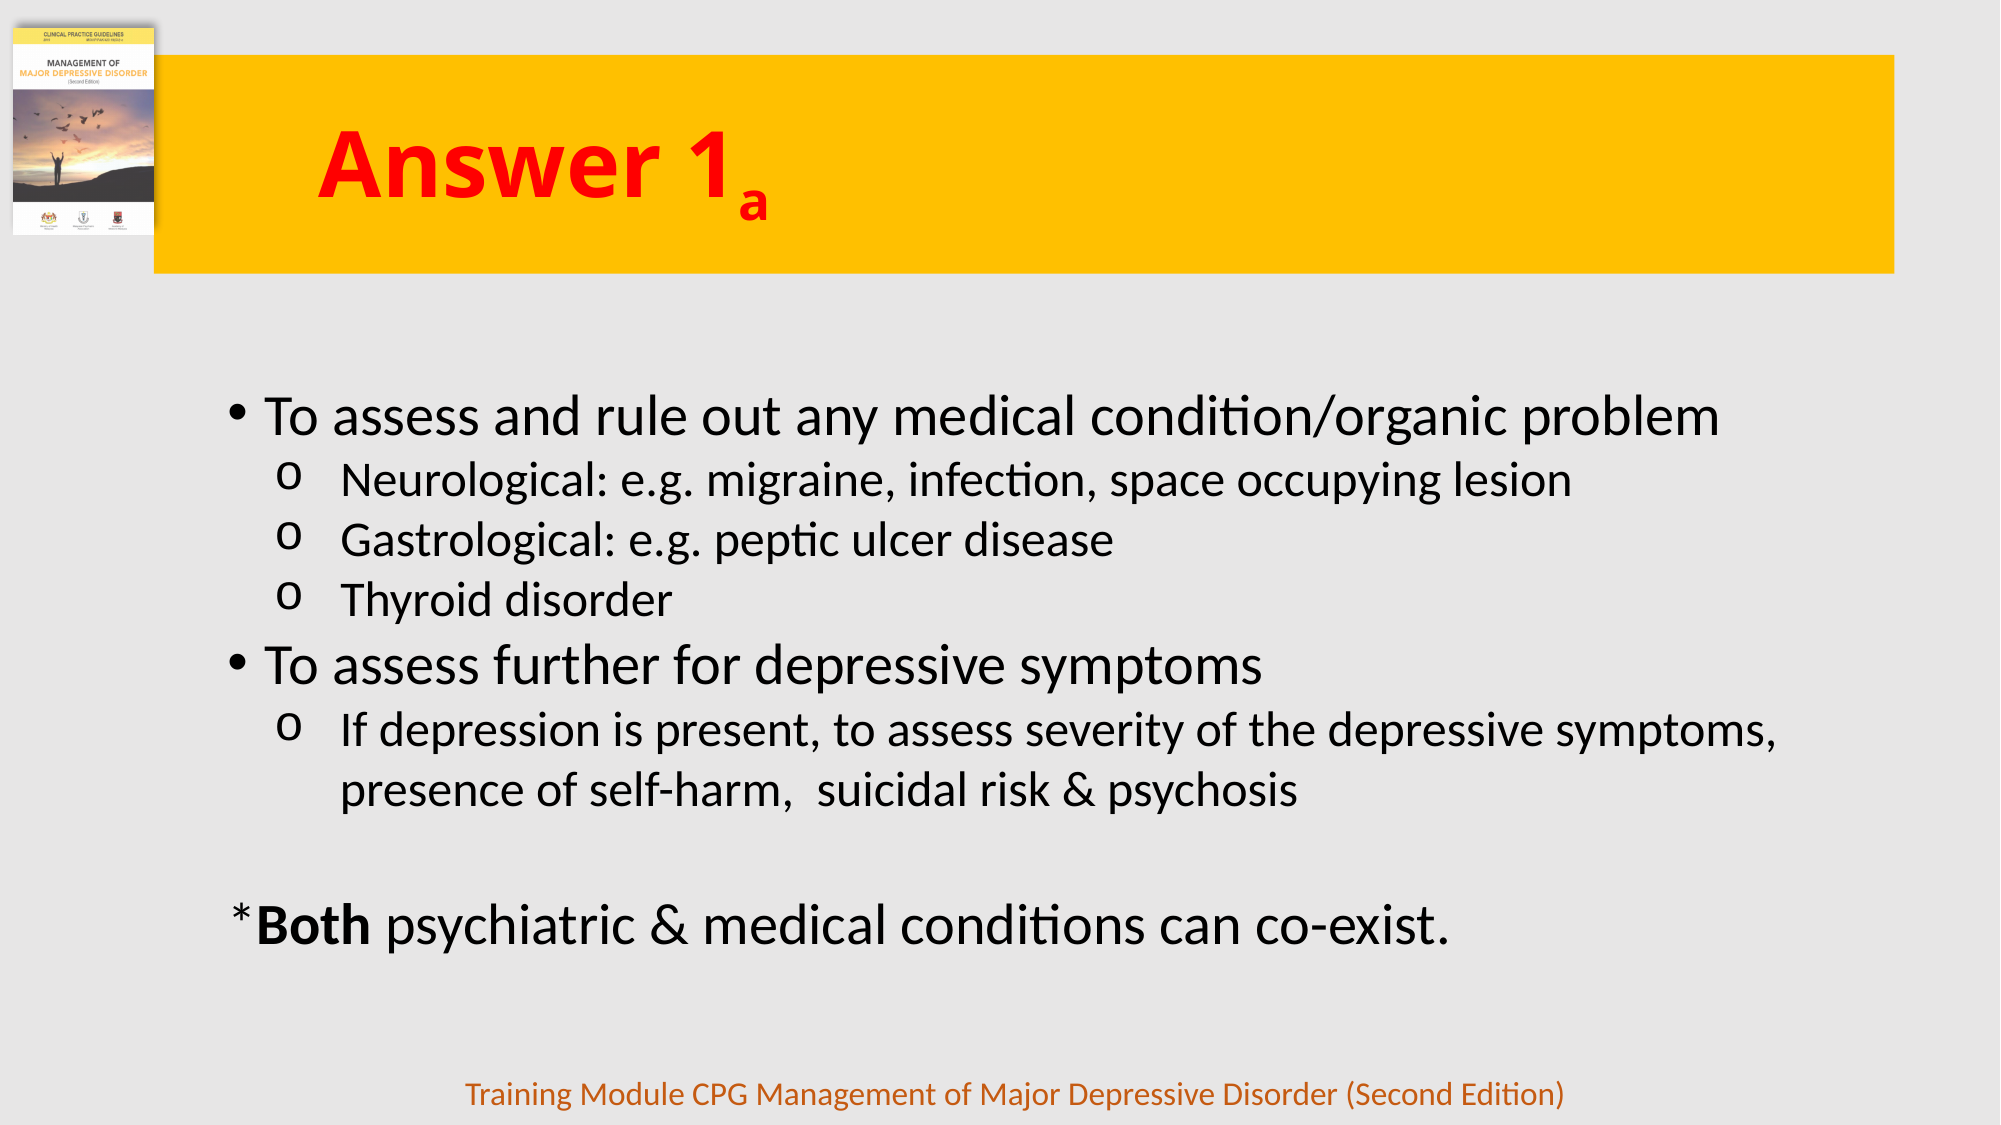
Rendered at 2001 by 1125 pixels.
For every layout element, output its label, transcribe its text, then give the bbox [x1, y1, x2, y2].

list To assess and rule out any medical condition/organic problem Neurological: e.g. migraine, infection, space occupying lesion Gastrological: e.g. peptic ulcer disease Thyroid disorder To assess further for depressive symptoms If depression is present, to assess severity of the depressive symptoms, presence of self-harm, suicidal risk & psychosis *Both psychiatric & medical conditions can co-exist. [137, 299, 1863, 1014]
text_box Training Module CPG Management of Major Depressive Disorder (Second Edition) [450, 1065, 1832, 1120]
title Answer 1a [153, 54, 1895, 274]
picture [13, 28, 154, 235]
